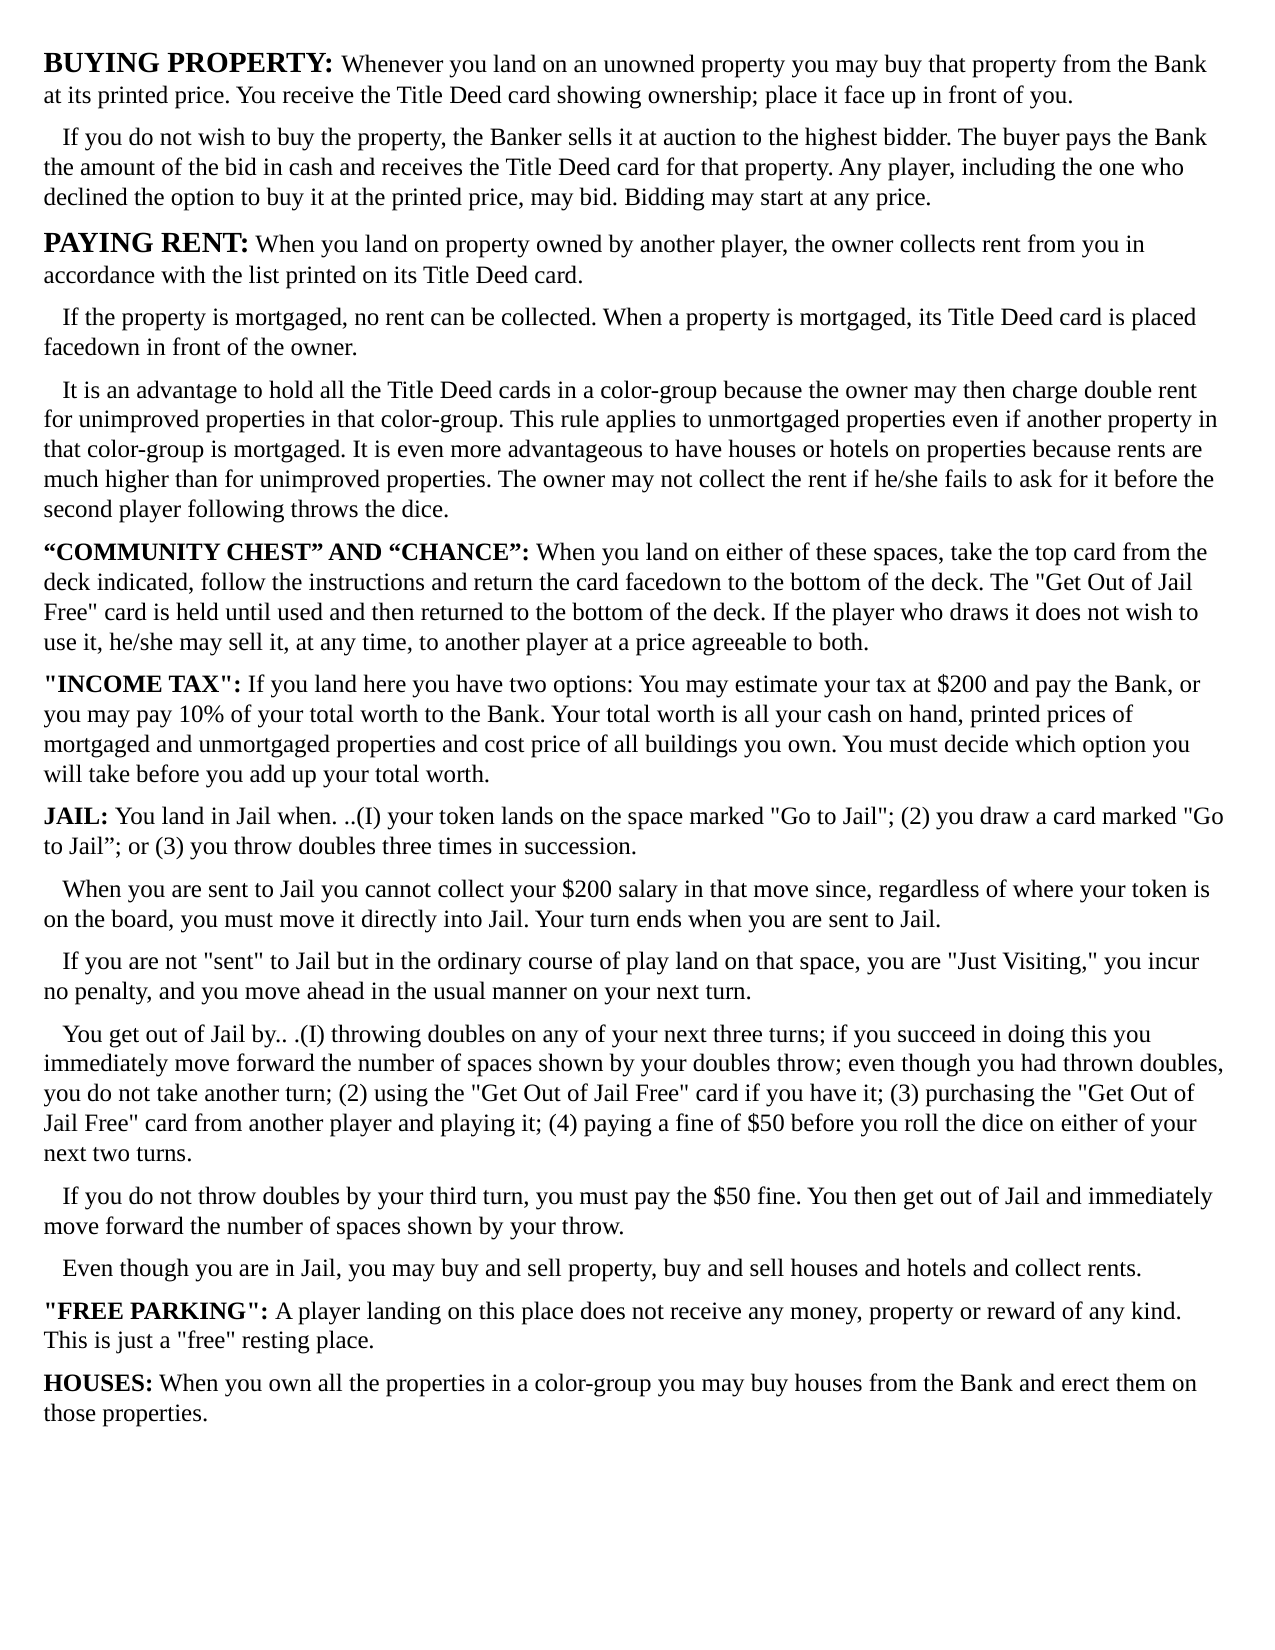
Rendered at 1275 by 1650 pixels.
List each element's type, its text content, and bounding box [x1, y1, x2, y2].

text_box BUYING PROPERTY: Whenever you land on an unowned property you may buy that property from the Bank at its printed price. You receive the Title Deed card showing ownership; place it face up in front of you. If you do not wish to buy the property, the Banker sells it at auction to the highest bidder. The buyer pays the Bank the amount of the bid in cash and receives the Title Deed card for that property. Any player, including the one who declined the option to buy it at the printed price, may bid. Bidding may start at any price. PAYING RENT: When you land on property owned by another player, the owner collects rent from you in accordance with the list printed on its Title Deed card. If the property is mortgaged, no rent can be collected. When a property is mortgaged, its Title Deed card is placed facedown in front of the owner. It is an advantage to hold all the Title Deed cards in a color-group because the owner may then charge double rent for unimproved properties in that color-group. This rule applies to unmortgaged properties even if another property in that color-group is mortgaged. It is even more advantageous to have houses or hotels on properties because rents are much higher than for unimproved properties. The owner may not collect the rent if he/she fails to ask for it before the second player following throws the dice. “COMMUNITY CHEST” AND “CHANCE”: When you land on either of these spaces, take the top card from the deck indicated, follow the instructions and return the card facedown to the bottom of the deck. The "Get Out of Jail Free" card is held until used and then returned to the bottom of the deck. If the player who draws it does not wish to use it, he/she may sell it, at any time, to another player at a price agreeable to both. "INCOME TAX": If you land here you have two options: You may estimate your tax at $200 and pay the Bank, or you may pay 10% of your total worth to the Bank. Your total worth is all your cash on hand, printed prices of mortgaged and unmortgaged properties and cost price of all buildings you own. You must decide which option you will take before you add up your total worth. JAIL: You land in Jail when. ..(I) your token lands on the space marked "Go to Jail"; (2) you draw a card marked "Go to Jail”; or (3) you throw doubles three times in succession. When you are sent to Jail you cannot collect your $200 salary in that move since, regardless of where your token is on the board, you must move it directly into Jail. Your turn ends when you are sent to Jail. If you are not "sent" to Jail but in the ordinary course of play land on that space, you are "Just Visiting," you incur no penalty, and you move ahead in the usual manner on your next turn. You get out of Jail by.. .(I) throwing doubles on any of your next three turns; if you succeed in doing this you immediately move forward the number of spaces shown by your doubles throw; even though you had thrown doubles, you do not take another turn; (2) using the "Get Out of Jail Free" card if you have it; (3) purchasing the "Get Out of Jail Free" card from another player and playing it; (4) paying a fine of $50 before you roll the dice on either of your next two turns. If you do not throw doubles by your third turn, you must pay the $50 fine. You then get out of Jail and immediately move forward the number of spaces shown by your throw. Even though you are in Jail, you may buy and sell property, buy and sell houses and hotels and collect rents. "FREE PARKING": A player landing on this place does not receive any money, property or reward of any kind. This is just a "free" resting place. HOUSES: When you own all the properties in a color-group you may buy houses from the Bank and erect them on those properties. [37, 37, 1238, 1613]
